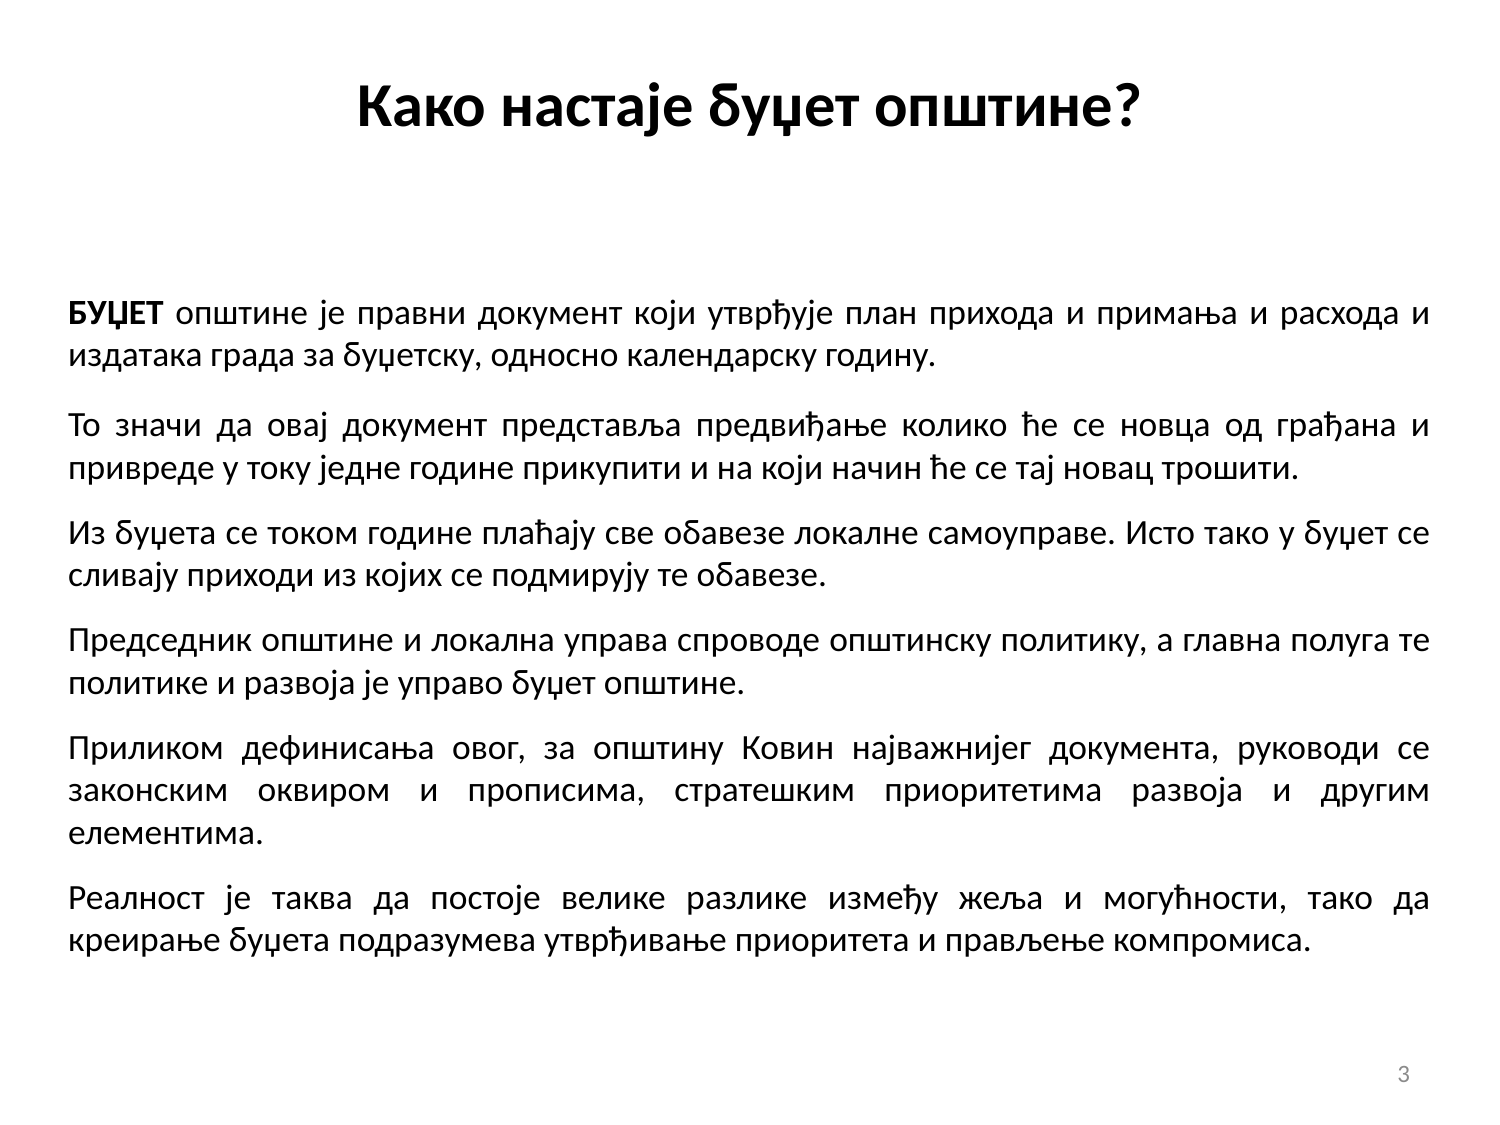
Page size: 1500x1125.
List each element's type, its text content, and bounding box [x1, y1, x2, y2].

title Како настаје буџет општине? [75, 18, 1425, 185]
slide_number 3 [1074, 1042, 1425, 1103]
text_box БУЏЕТ општине је правни документ који утврђује план прихода и примања и расхода и издатака града за буџетску, односно календарску годину. То значи да овај документ представља предвиђање колико ће се новца од грађана и привреде у току једне године прикупити и на који начин ће се тај новац трошити. Из буџета се током године плаћају све обавезе локалне самоуправе. Исто тако у буџет се сливају приходи из којих се подмирују те обавезе. Председник општине и локална управа спроводе општинску политику, а главна полуга те политике и развоја је управо буџет општине. Приликом дефинисања овог, за општину Ковин најважнијег документа, руководи се законским оквиром и прописима, стратешким приоритетима развоја и другим елементима. Реалност је таква да постоје велике разлике између жеља и могућности, тако да креирање буџета подразумева утврђивање приоритета и прављење компромиса. [53, 281, 1447, 967]
